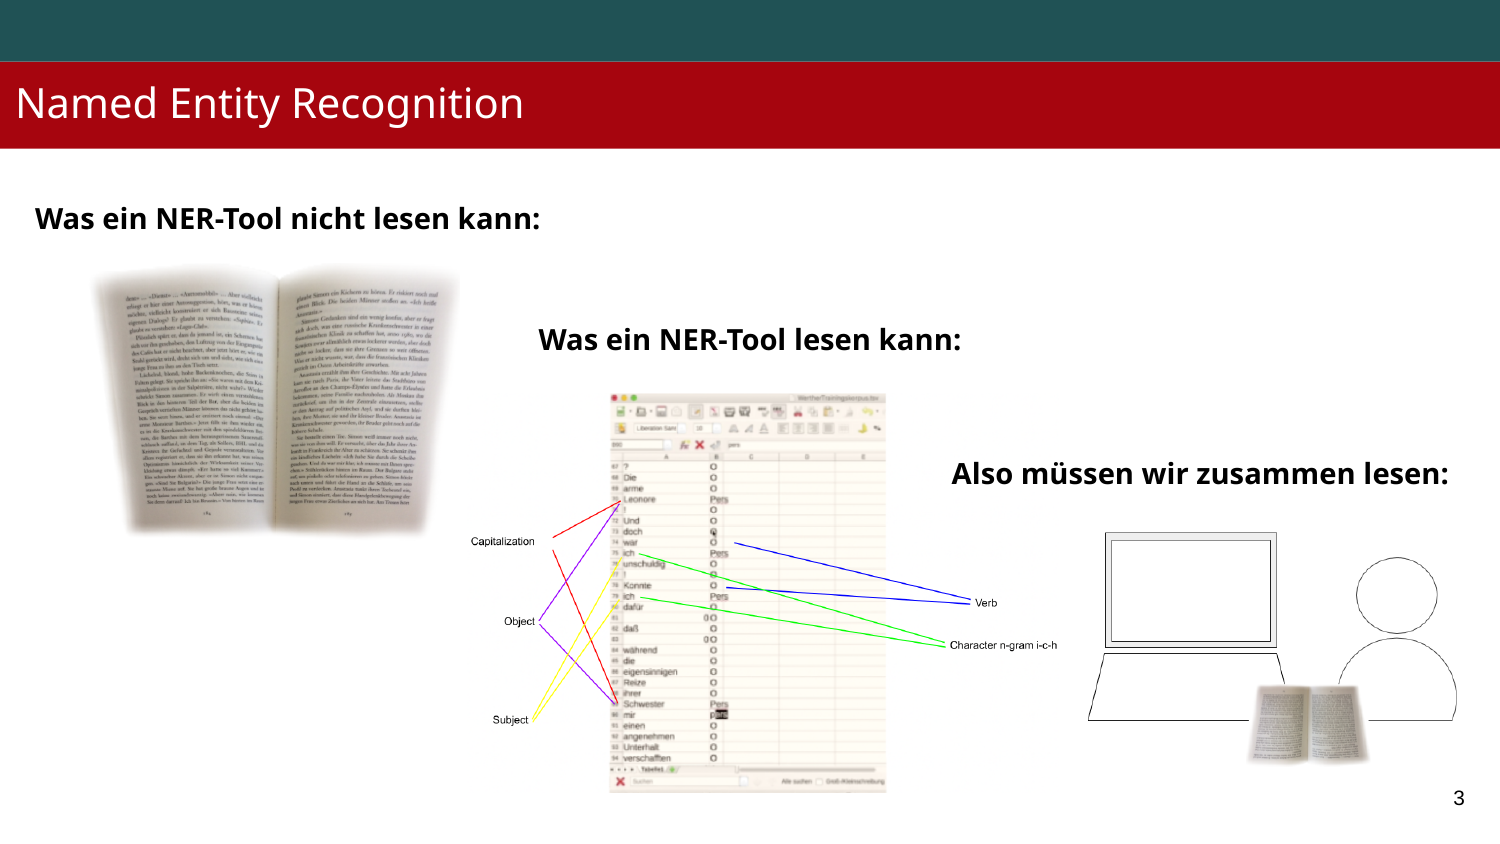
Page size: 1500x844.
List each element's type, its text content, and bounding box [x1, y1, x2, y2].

slide_number ‹#› [1389, 764, 1480, 830]
picture [88, 263, 460, 554]
picture [1077, 498, 1462, 783]
text_box Was ein NER-Tool lesen kann: [523, 314, 1004, 365]
text_box Was ein NER-Tool nicht lesen kann: [19, 192, 1418, 348]
text_box Also müssen wir zusammen lesen: [1065, 448, 1480, 499]
text_box [50, 62, 1448, 145]
picture [467, 392, 1060, 794]
subtitle Named Entity Recognition [0, 62, 1500, 149]
text_box [0, 0, 1500, 62]
